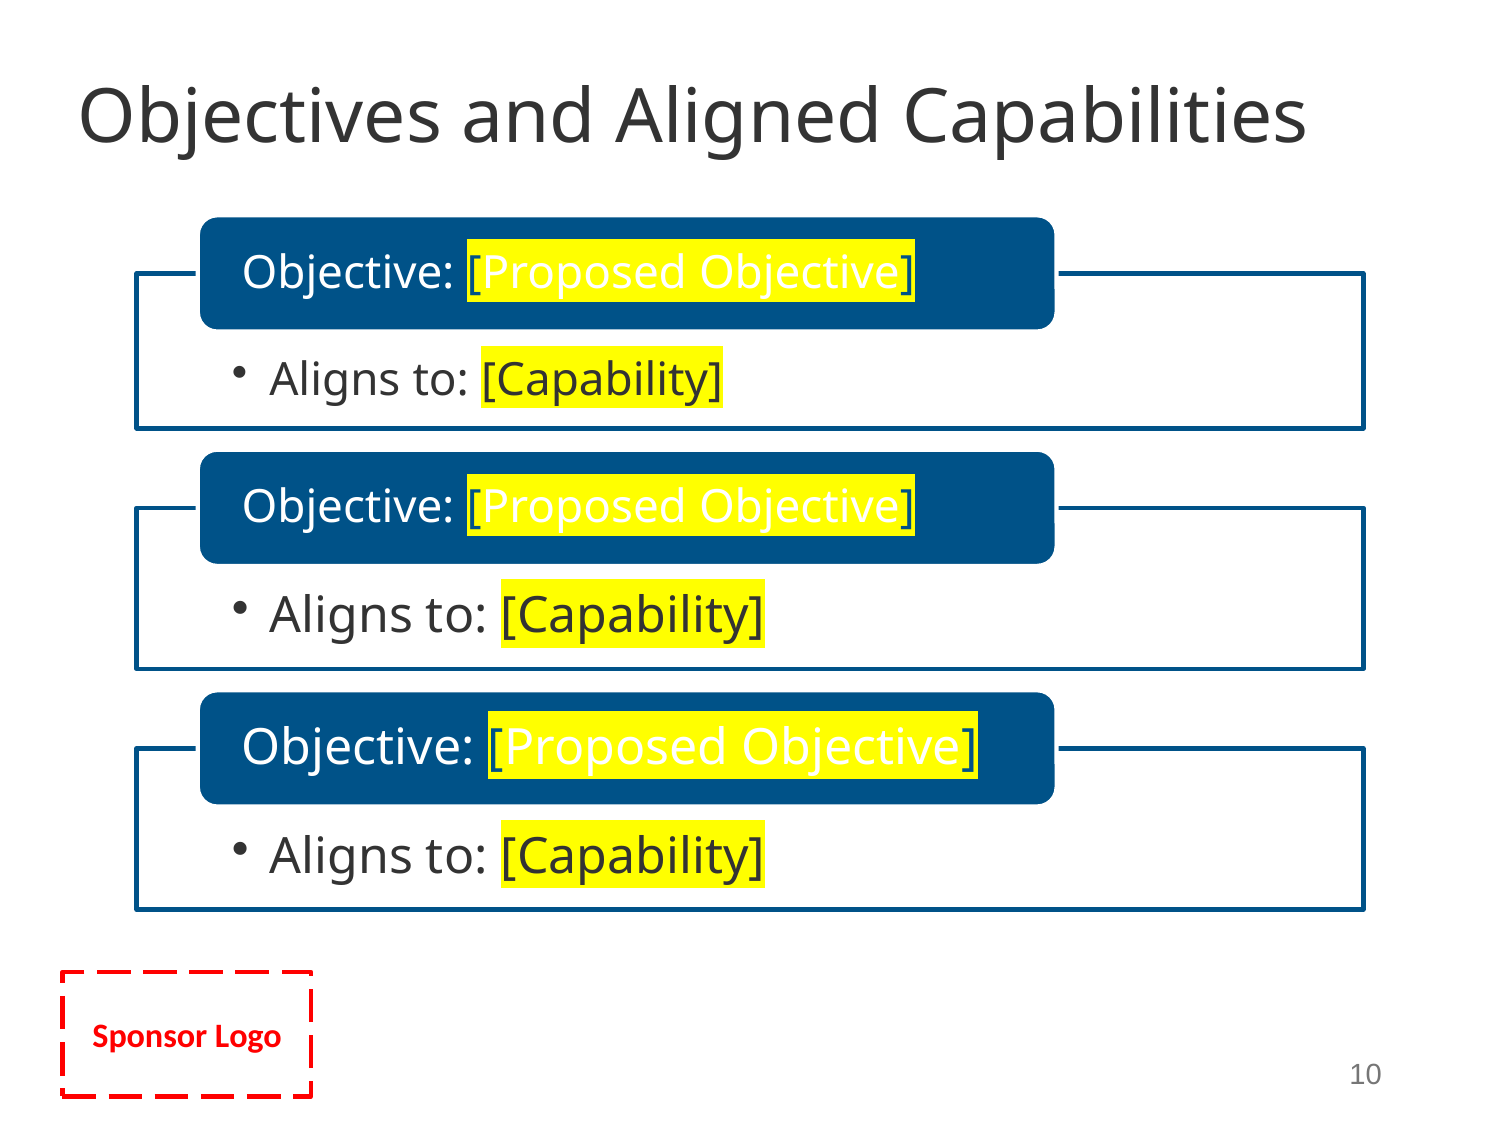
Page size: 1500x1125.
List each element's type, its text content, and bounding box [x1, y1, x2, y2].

slide_number 10 [1059, 1042, 1397, 1103]
title Objectives and Aligned Capabilities [62, 31, 1397, 195]
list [136, 205, 1364, 920]
